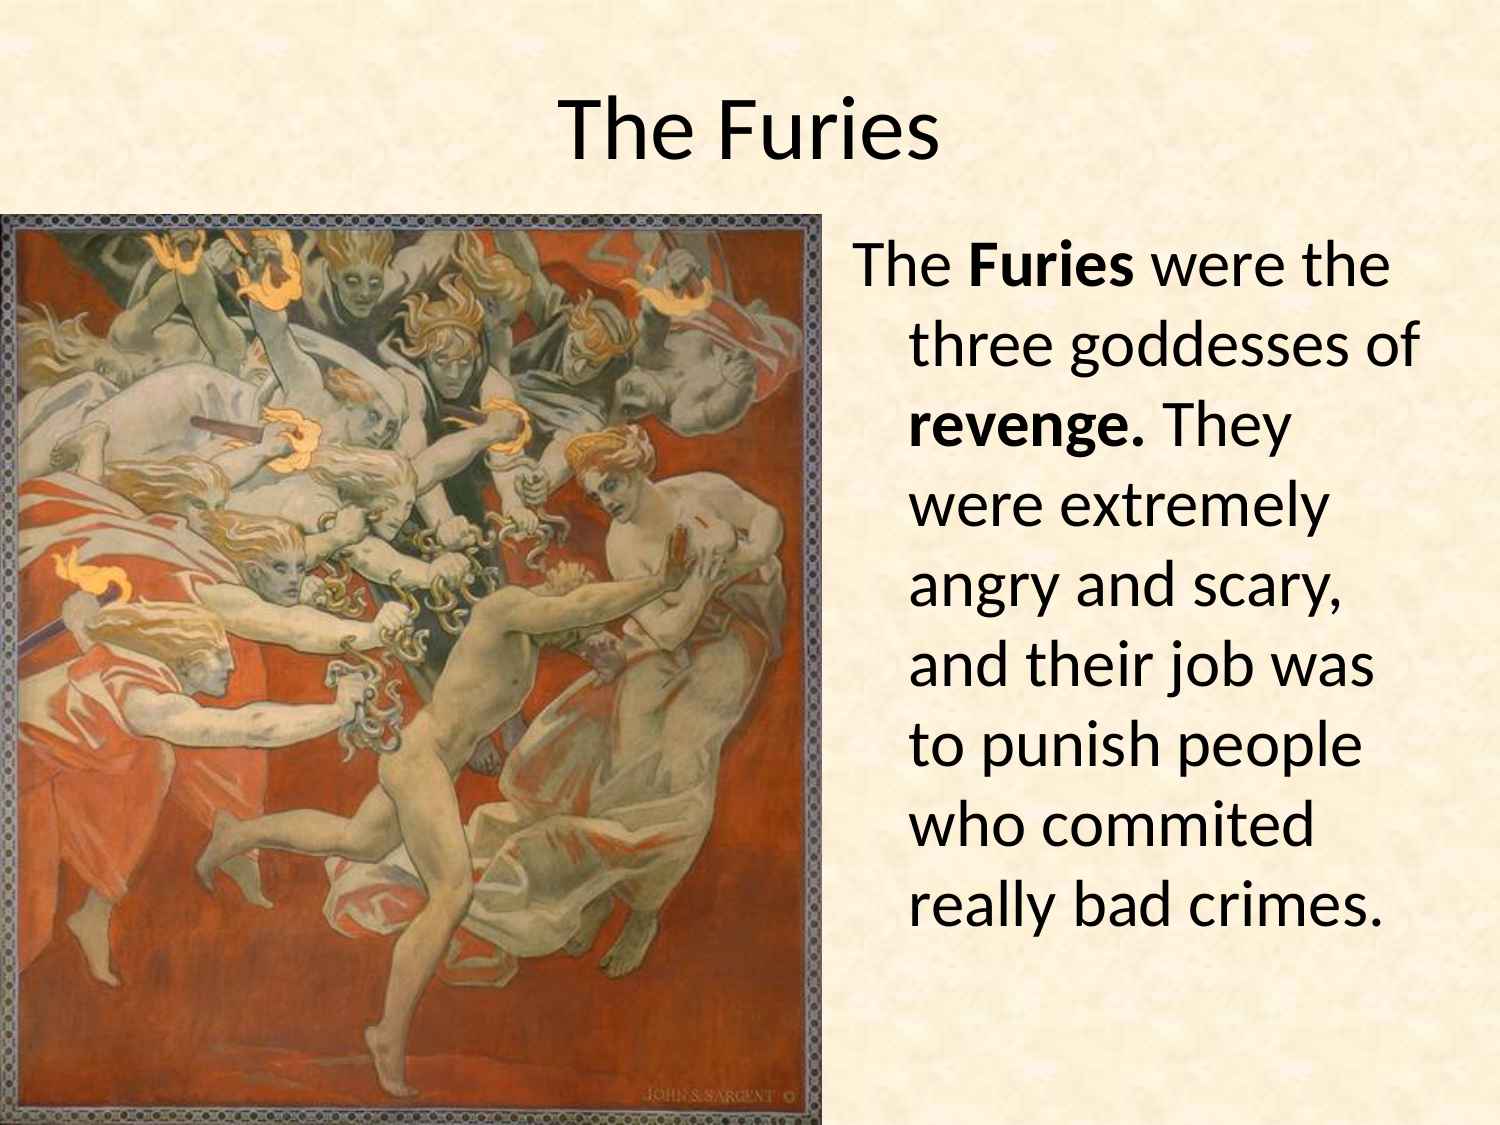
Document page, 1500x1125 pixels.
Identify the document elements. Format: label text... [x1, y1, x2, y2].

list The Furies were the three goddesses of revenge. They were extremely angry and scary, and their job was to punish people who commited really bad crimes. [837, 212, 1451, 1013]
picture [0, 0, 1500, 1125]
title The Furies [74, 44, 1426, 201]
